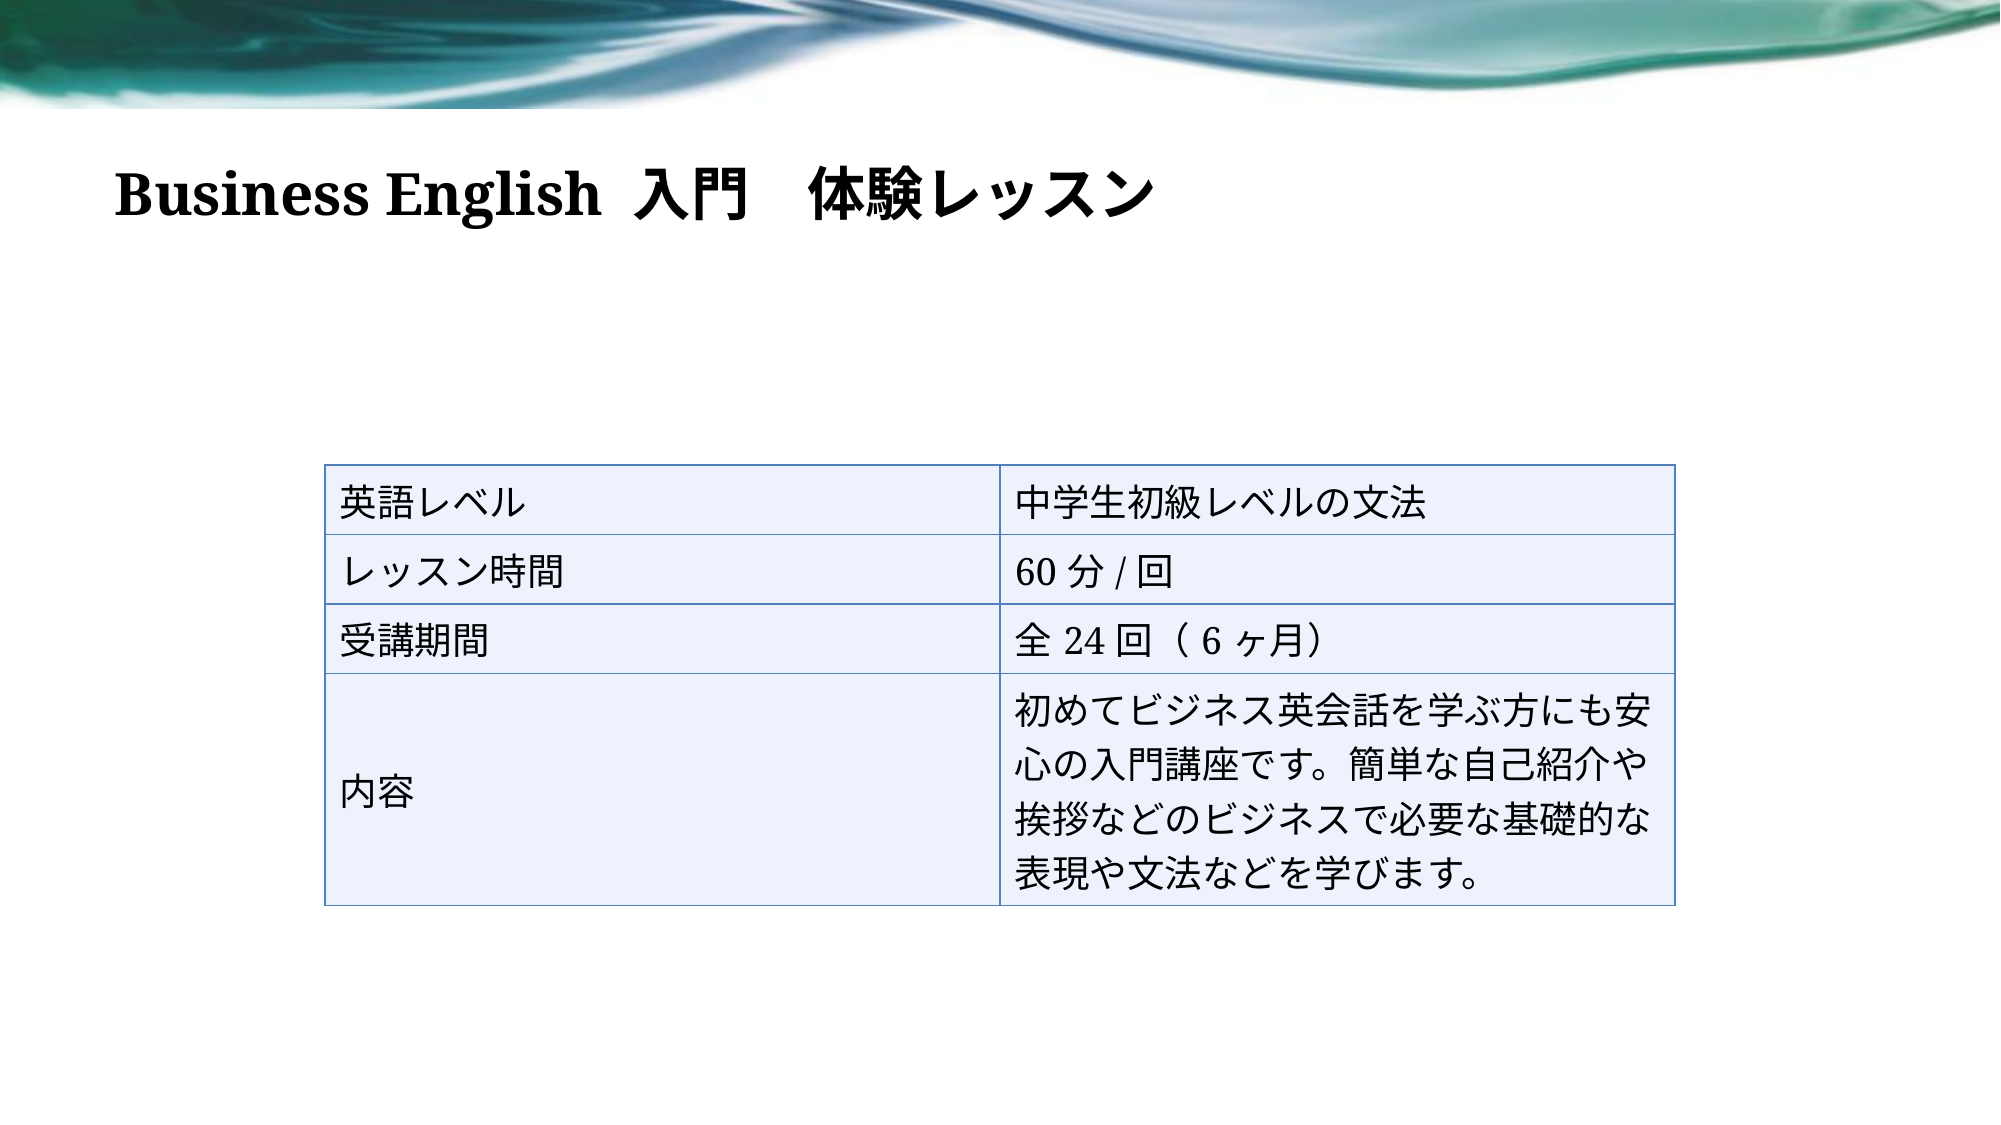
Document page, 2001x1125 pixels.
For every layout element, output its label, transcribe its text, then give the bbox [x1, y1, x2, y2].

table_cell 初めてビジネス英会話を学ぶ方にも安心の入門講座です。簡単な自己紹介や挨拶などのビジネスで必要な基礎的な表現や文法などを学びます。 [1001, 674, 1674, 905]
picture [0, 0, 2000, 109]
table_cell 全24回（6ヶ月） [1001, 605, 1674, 673]
table_cell 内容 [326, 674, 999, 905]
table_cell 受講期間 [326, 605, 999, 673]
table_cell 60分/回 [1001, 535, 1674, 603]
table_header 英語レベル [326, 466, 999, 534]
table_header 中学生初級レベルの文法 [1001, 466, 1674, 534]
table_cell レッスン時間 [326, 535, 999, 603]
title Business English 入門 体験レッスン [99, 149, 1900, 300]
